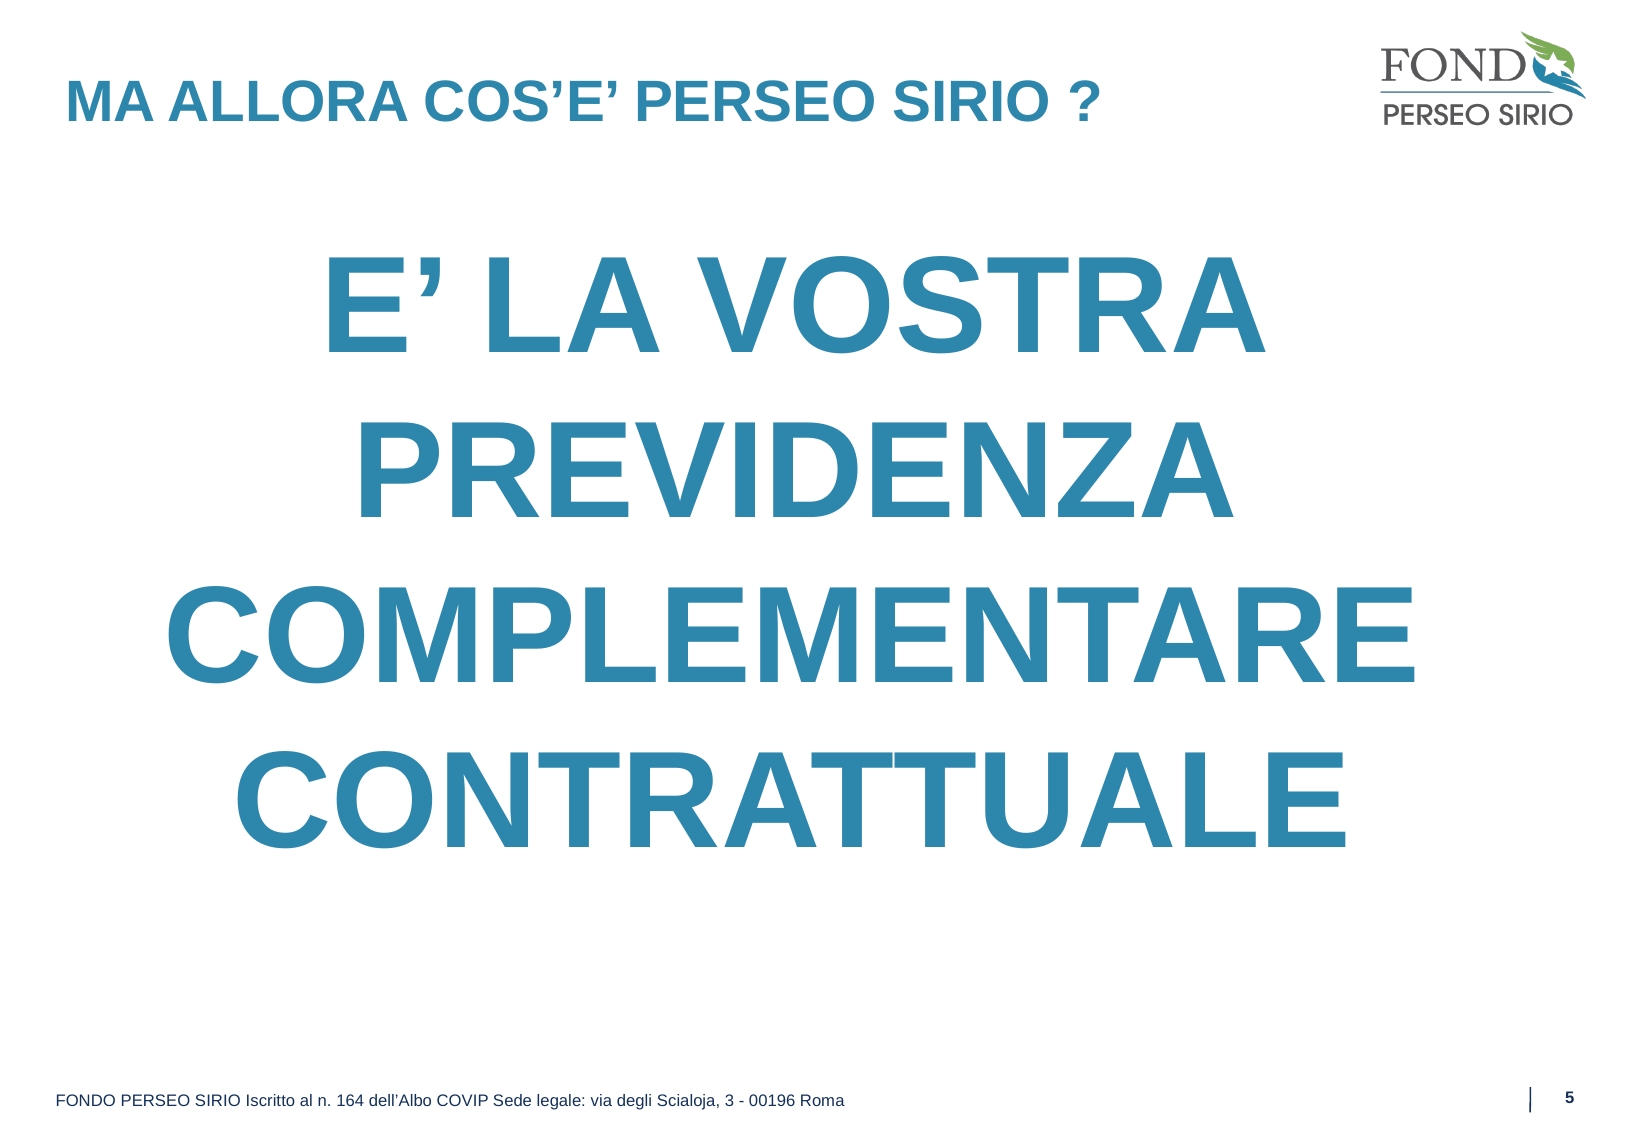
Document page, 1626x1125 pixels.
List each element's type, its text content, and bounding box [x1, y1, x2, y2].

title MA ALLORA COS’E’ PERSEO SIRIO ? [49, 0, 1585, 143]
slide_number 5 [1522, 1081, 1590, 1125]
footer FONDO PERSEO SIRIO Iscritto al n. 164 dell’Albo COVIP Sede legale: via degli Scialoja, 3 - 00196 Roma [40, 1082, 1504, 1125]
text_box E’ LA VOSTRA PREVIDENZA COMPLEMENTARE CONTRATTUALE [40, 208, 1545, 883]
